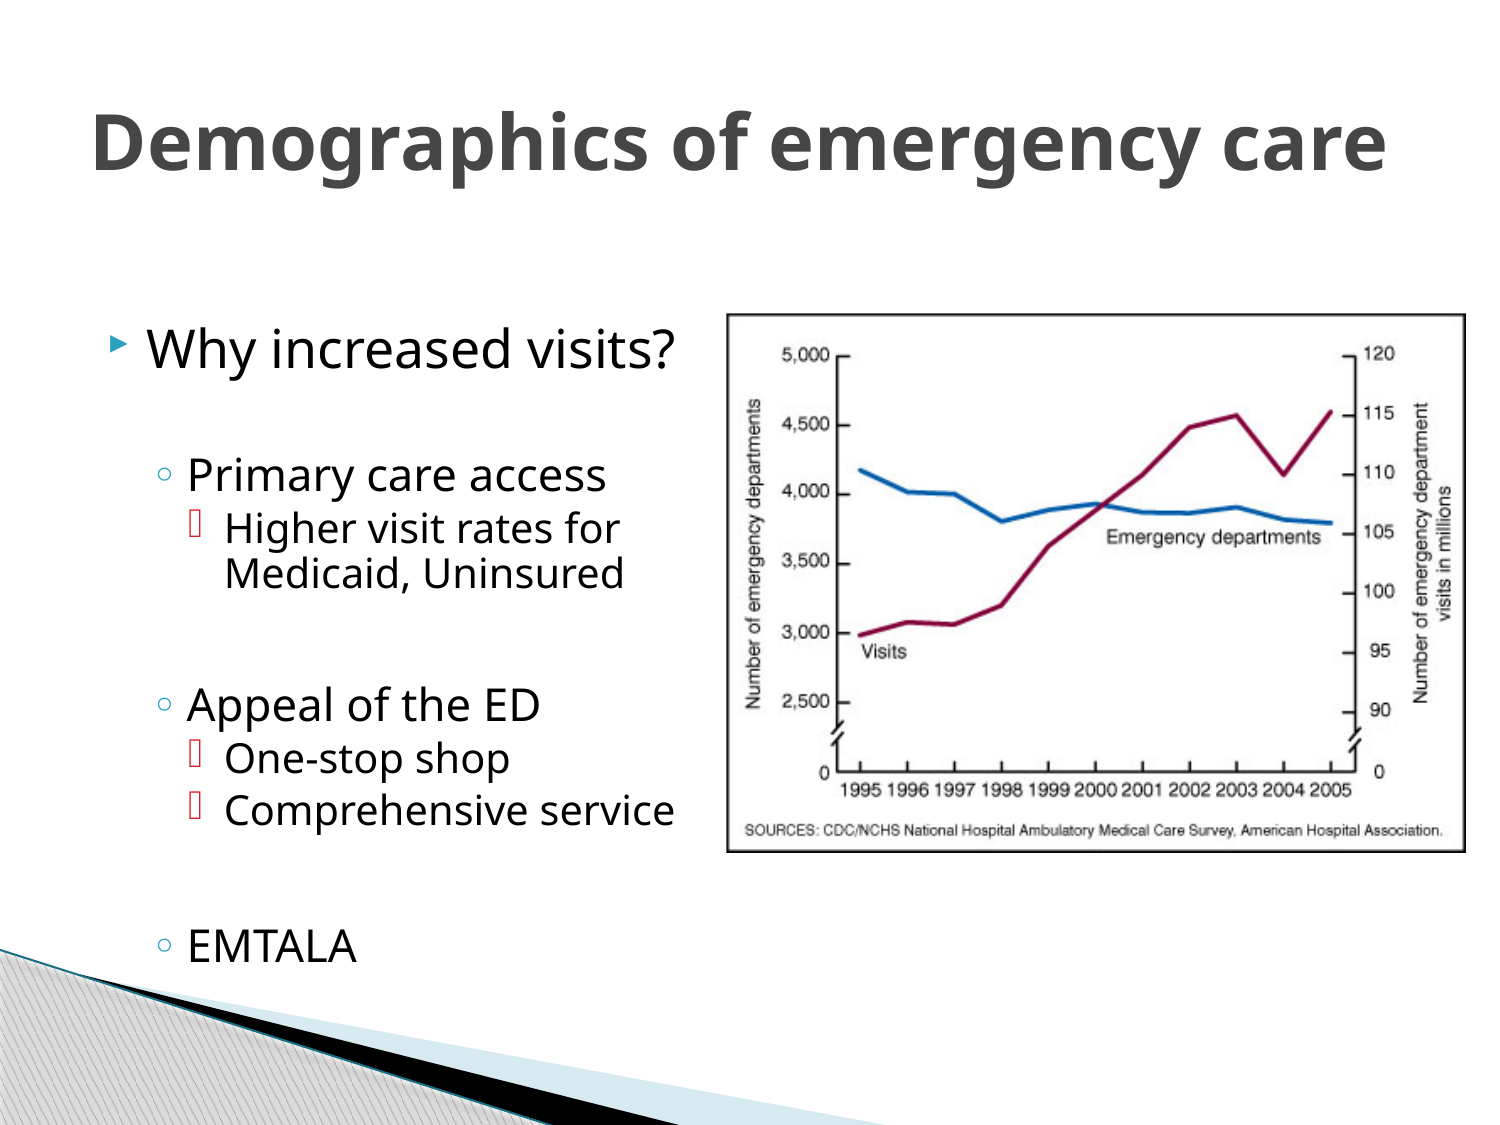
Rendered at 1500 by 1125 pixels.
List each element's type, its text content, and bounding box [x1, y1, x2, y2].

title Demographics of emergency care [75, 45, 1425, 233]
list Why increased visits? Primary care access Higher visit rates for Medicaid, Uninsured Appeal of the ED One-stop shop Comprehensive service EMTALA [74, 242, 738, 986]
picture [724, 312, 1466, 853]
